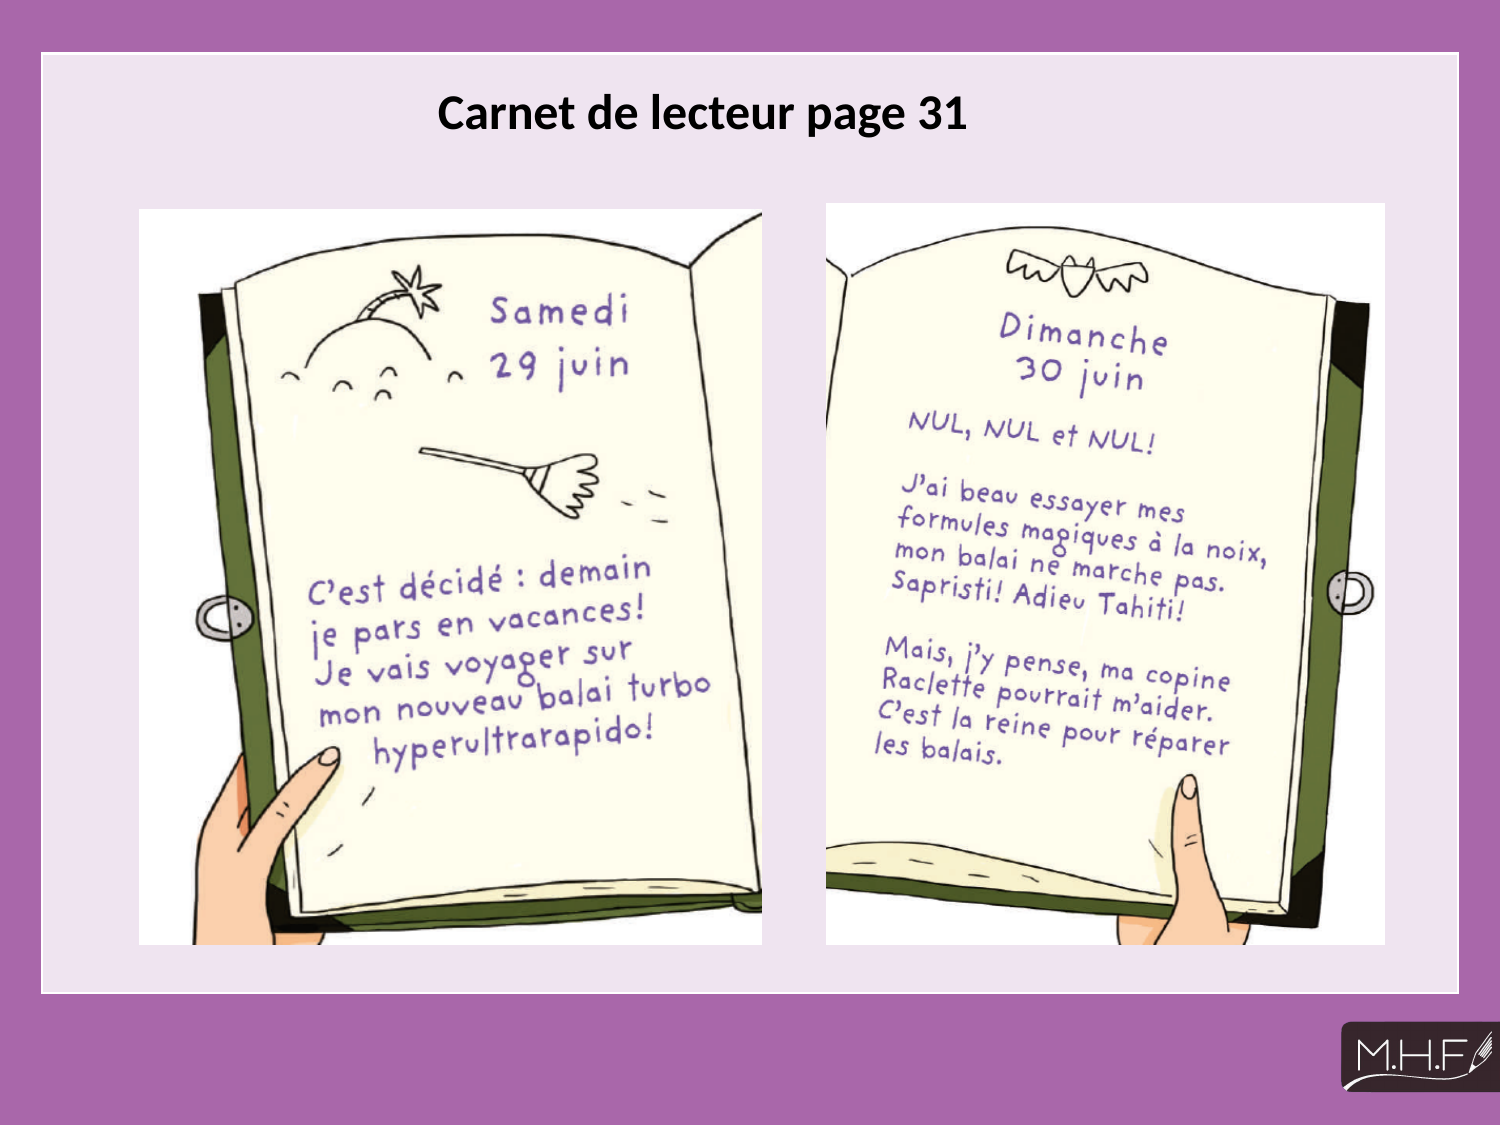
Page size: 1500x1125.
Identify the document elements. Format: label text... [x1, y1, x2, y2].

picture [826, 203, 1385, 945]
text_box Carnet de lecteur page 31 [269, 71, 1137, 147]
picture [1331, 1010, 1500, 1100]
picture [139, 209, 762, 945]
